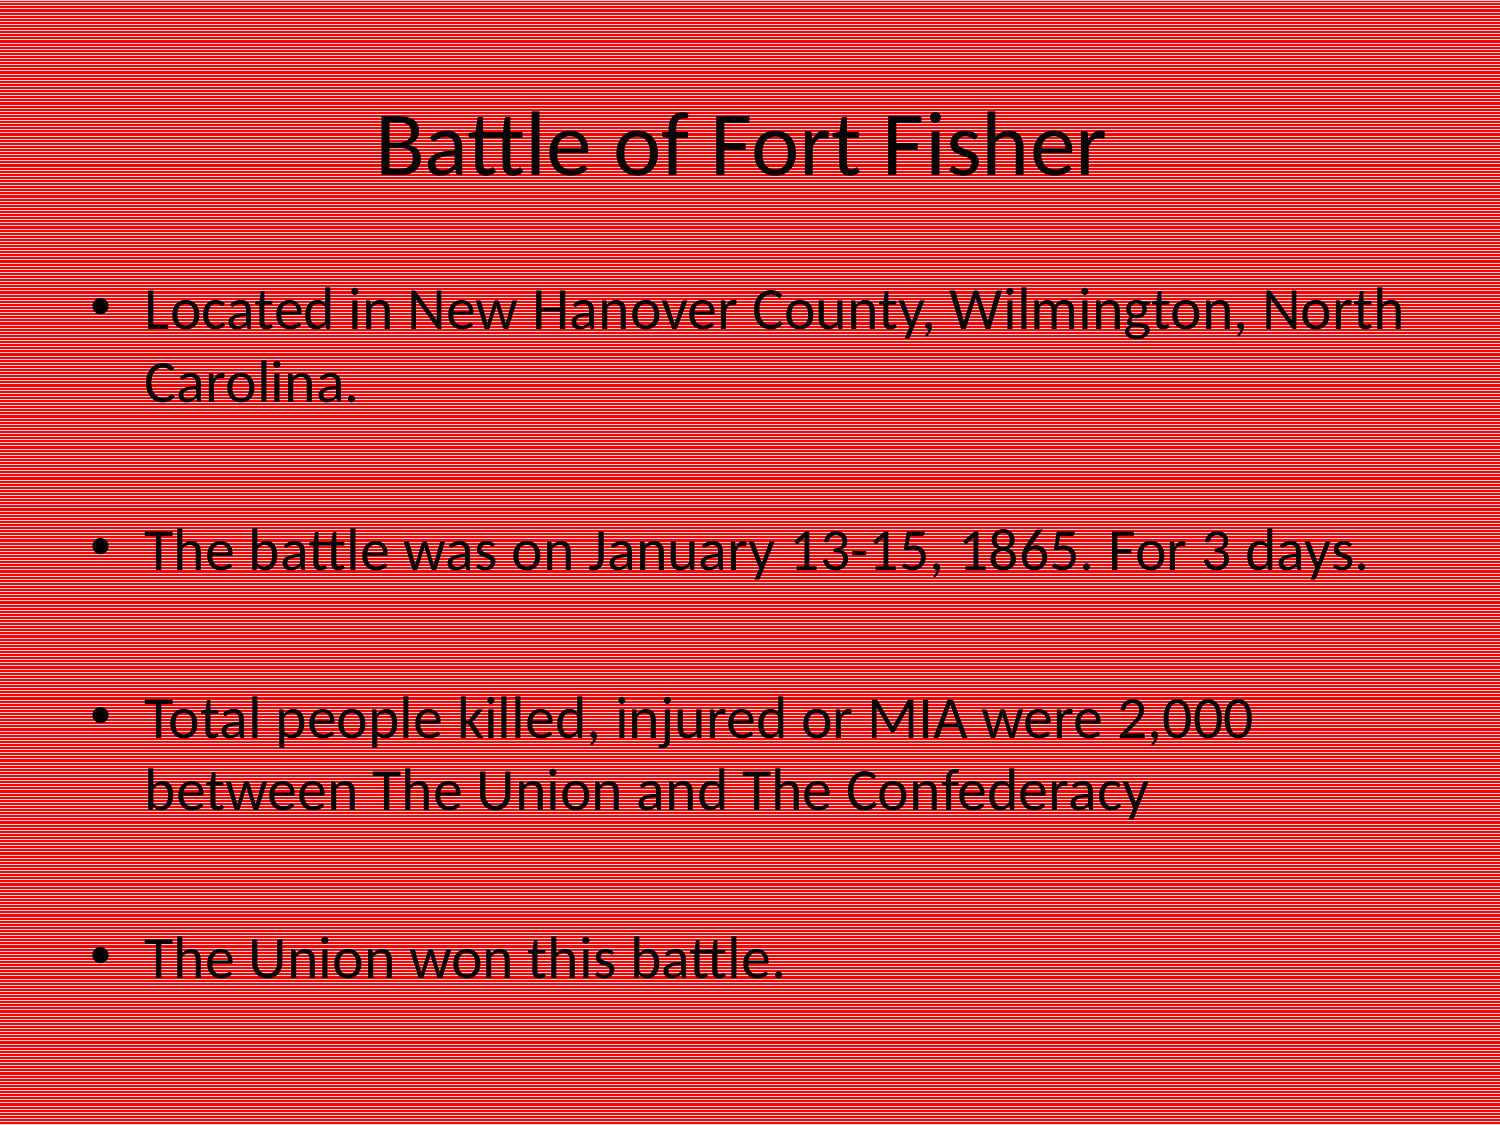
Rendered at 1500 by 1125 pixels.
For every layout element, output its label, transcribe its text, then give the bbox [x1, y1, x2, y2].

title Battle of Fort Fisher [75, 45, 1425, 233]
list Located in New Hanover County, Wilmington, North Carolina. The battle was on January 13-15, 1865. For 3 days. Total people killed, injured or MIA were 2,000 between The Union and The Confederacy The Union won this battle. [75, 262, 1425, 1005]
